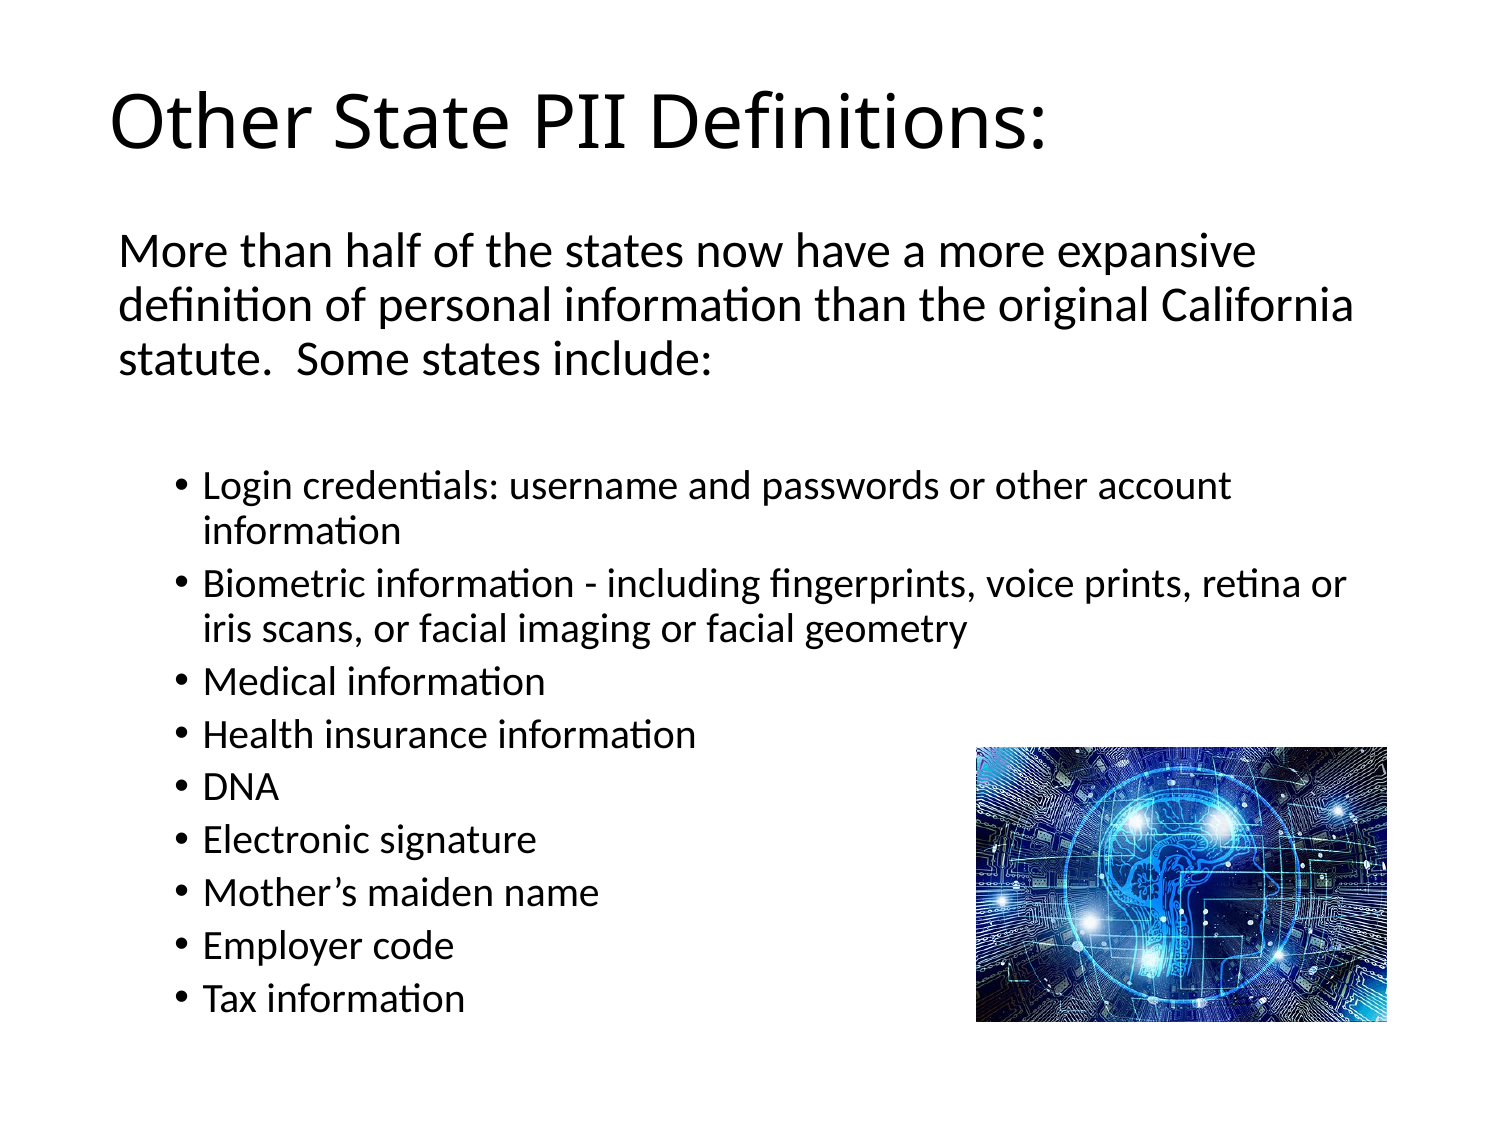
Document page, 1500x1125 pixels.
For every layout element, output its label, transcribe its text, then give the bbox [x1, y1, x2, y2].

list More than half of the states now have a more expansive definition of personal information than the original California statute. Some states include: Login credentials: username and passwords or other account information Biometric information - including fingerprints, voice prints, retina or iris scans, or facial imaging or facial geometry Medical information Health insurance information DNA Electronic signature Mother’s maiden name Employer code Tax information [102, 216, 1398, 1014]
picture [976, 747, 1387, 1022]
title Other State PII Definitions: [92, 15, 1388, 234]
